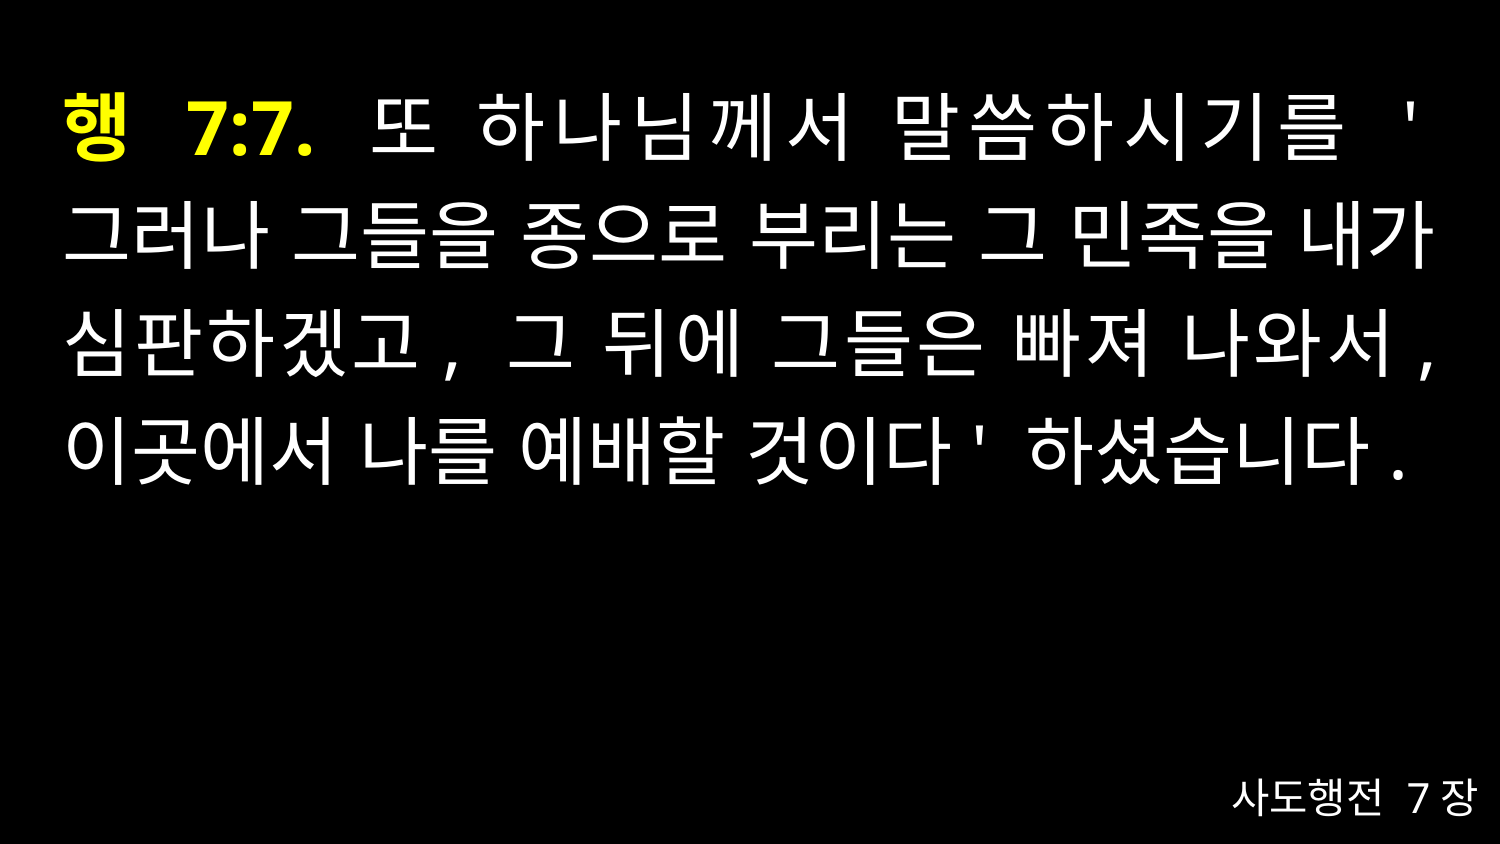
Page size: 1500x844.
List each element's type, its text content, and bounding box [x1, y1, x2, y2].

subtitle 사도행전 7장 [916, 770, 1500, 844]
title 행 7:7. 또 하나님께서 말씀하시기를 '그러나 그들을 종으로 부리는 그 민족을 내가 심판하겠고, 그 뒤에 그들은 빠져 나와서, 이곳에서 나를 예배할 것이다' 하셨습니다. [0, 0, 1500, 844]
